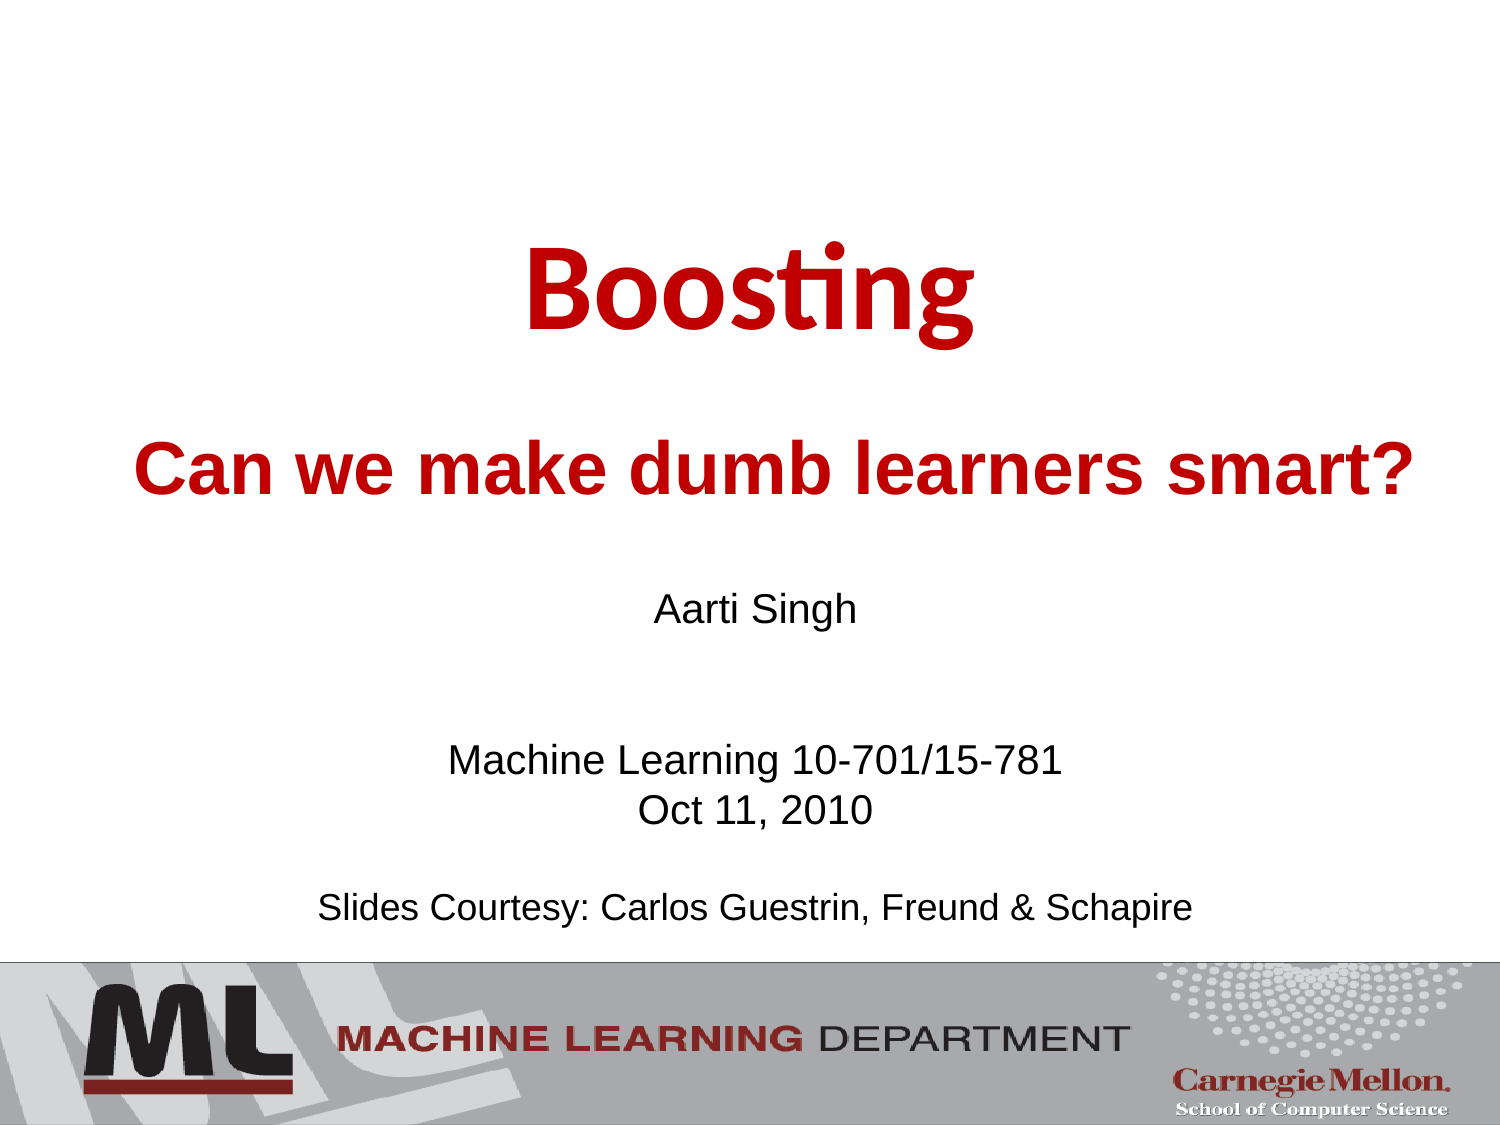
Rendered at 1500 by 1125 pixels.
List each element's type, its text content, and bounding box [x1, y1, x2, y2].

text_box Can we make dumb learners smart? [118, 412, 1433, 518]
title Boosting [50, 158, 1450, 400]
picture [0, 962, 1500, 1125]
text_box Aarti Singh Machine Learning 10-701/15-781 Oct 11, 2010 Slides Courtesy: Carlos Guestrin, Freund & Schapire [302, 574, 1209, 935]
